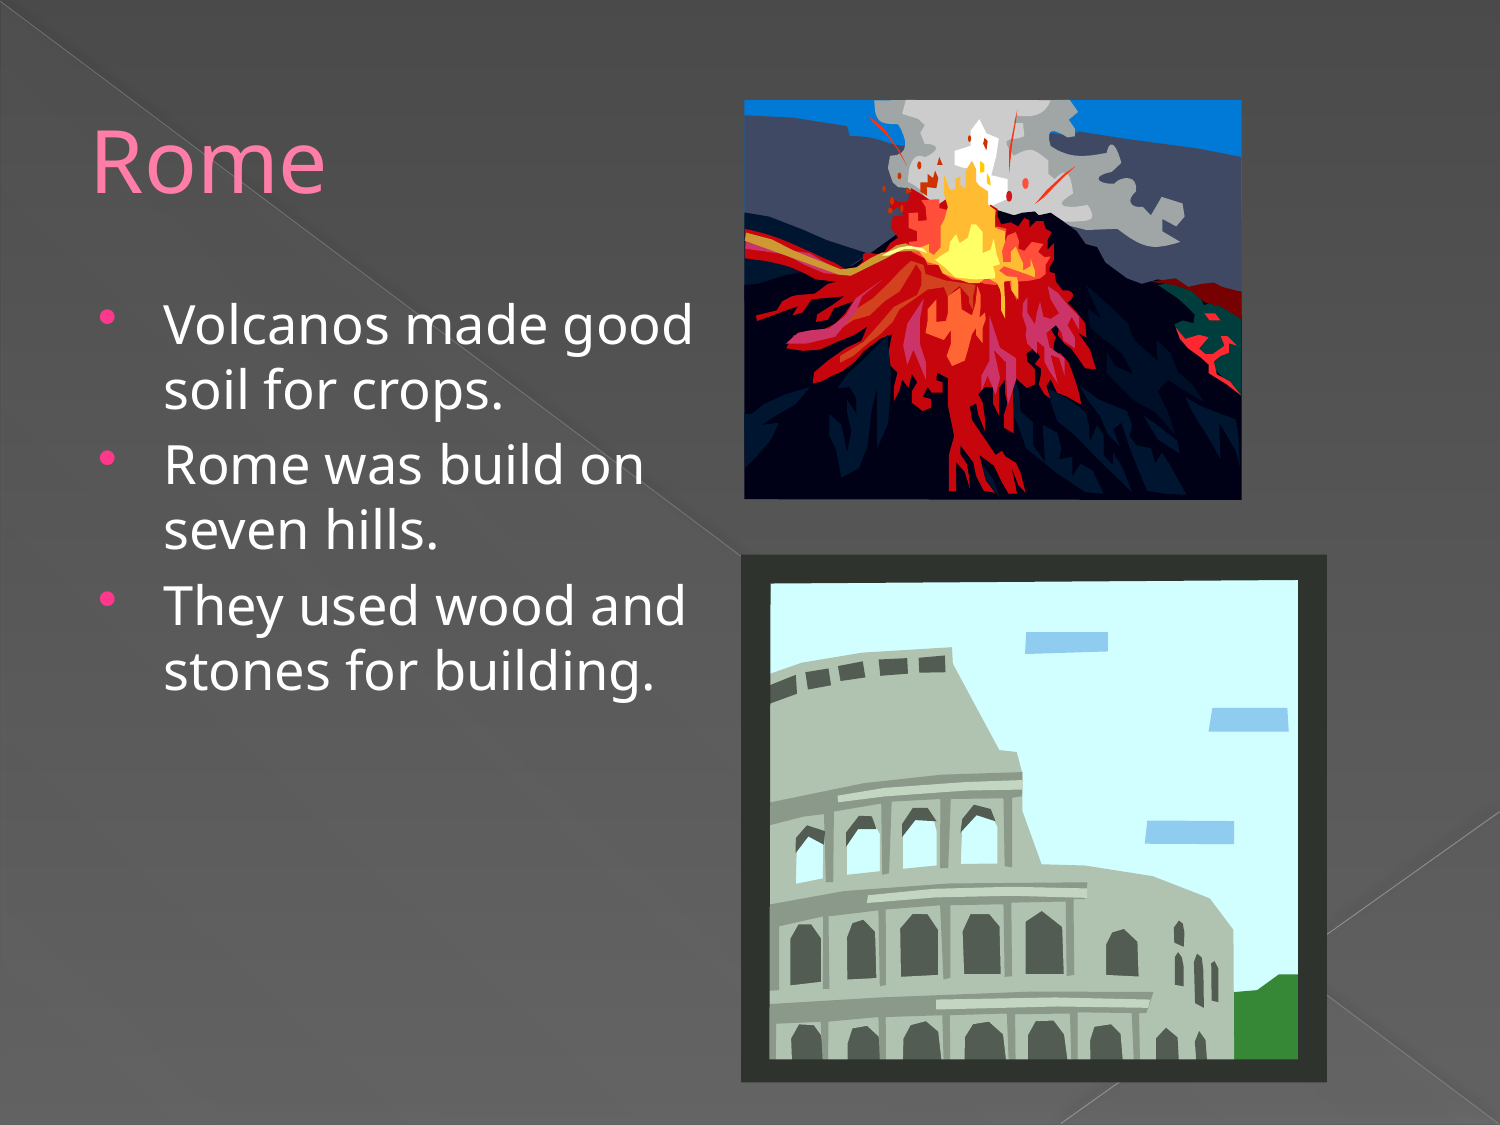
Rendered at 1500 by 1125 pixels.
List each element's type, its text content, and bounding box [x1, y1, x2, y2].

picture [744, 99, 1242, 501]
title Rome [75, 43, 1425, 274]
list Volcanos made good soil for crops. Rome was build on seven hills. They used wood and stones for building. [75, 282, 738, 1025]
picture [739, 549, 1332, 1088]
